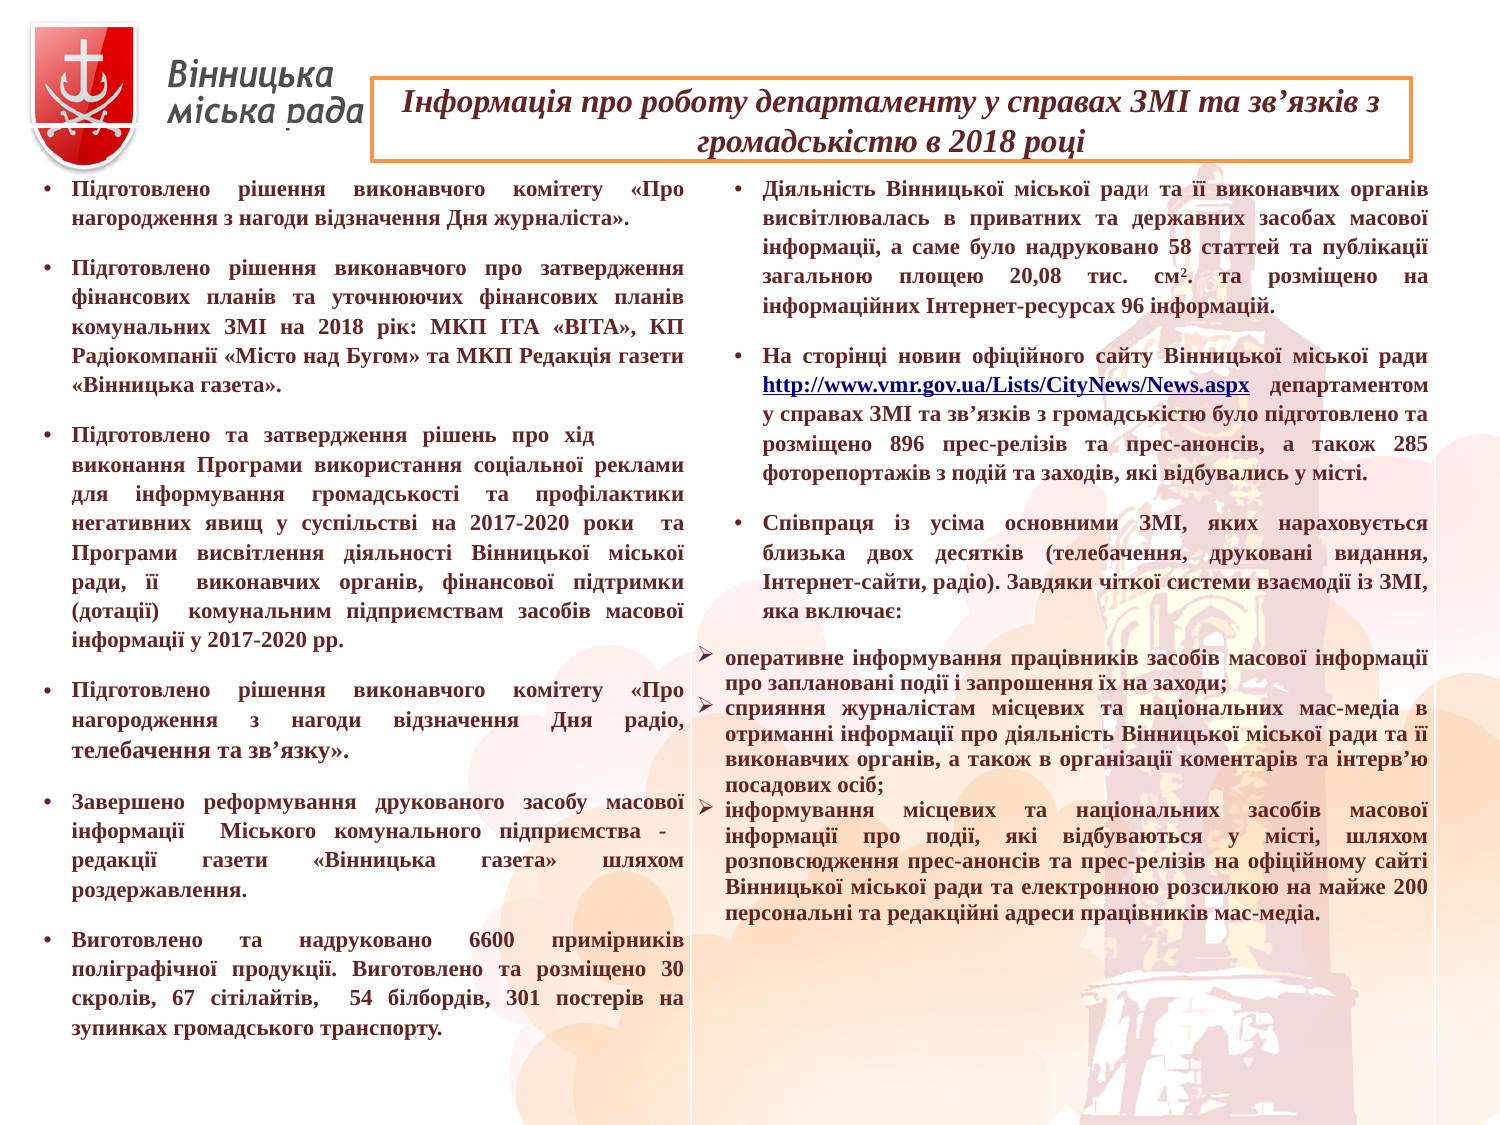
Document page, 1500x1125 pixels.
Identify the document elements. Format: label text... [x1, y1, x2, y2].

table_header Підготовлено рішення виконавчого комітету «Про нагородження з нагоди відзначення Дня журналіста». Підготовлено рішення виконавчого про затвердження фінансових планів та уточнюючих фінансових планів комунальних ЗМІ на 2018 рік: МКП ІТА «ВІТА», КП Радіокомпанії «Місто над Бугом» та МКП Редакція газети «Вінницька газета». Підготовлено та затвердження рішень про хід виконання Програми використання соціальної реклами для інформування громадськості та профілактики негативних явищ у суспільстві на 2017-2020 роки та Програми висвітлення діяльності Вінницької міської ради, її виконавчих органів, фінансової підтримки (дотації) комунальним підприємствам засобів масової інформації у 2017-2020 рр. Підготовлено рішення виконавчого комітету «Про нагородження з нагоди відзначення Дня радіо, телебачення та зв’язку». Завершено реформування друкованого засобу масової інформації Міського комунального підприємства - редакції газети «Вінницька газета» шляхом роздержавлення. Виготовлено та надруковано 6600 примірників поліграфічної продукції. Виготовлено та розміщено 30 скролів, 67 сітілайтів, 54 білбордів, 301 постерів на зупинках громадського транспорту. [1, 128, 690, 1125]
text_box Інформація про роботу департаменту у справах ЗМІ та зв’язків з громадськістю в 2018 році [370, 76, 1413, 163]
table_header Діяльність Вінницької міської ради та її виконавчих органів висвітлювалась в приватних та державних засобах масової інформації, а саме було надруковано 58 статтей та публікації загальною площею 20,08 тис. см2. та розміщено на інформаційних Інтернет-ресурсах 96 інформацій. На сторінці новин офіційного сайту Вінницької міської ради http://www.vmr.gov.ua/Lists/CityNews/News.aspx департаментом у справах ЗМІ та зв’язків з громадськістю було підготовлено та розміщено 896 прес-релізів та прес-анонсів, а також 285 фоторепортажів з подій та заходів, які відбувались у місті. Співпраця із усіма основними ЗМІ, яких нараховується близька двох десятків (телебачення, друковані видання, Інтернет-сайти, радіо). Завдяки чіткої системи взаємодії із ЗМІ, яка включає: оперативне інформування працівників засобів масової інформації про заплановані події і запрошення їх на заходи; сприяння журналістам місцевих та національних мас-медіа в отриманні інформації про діяльність Вінницької міської ради та її виконавчих органів, а також в організації коментарів та інтерв’ю посадових осіб; інформування місцевих та національних засобів масової інформації про події, які відбуваються у місті, шляхом розповсюдження прес-анонсів та прес-релізів на офіційному сайті Вінницької міської ради та електронною розсилкою на майже 200 персональні та редакційні адреси працівників мас-медіа. [692, 128, 1434, 1125]
picture [0, 0, 1500, 1125]
